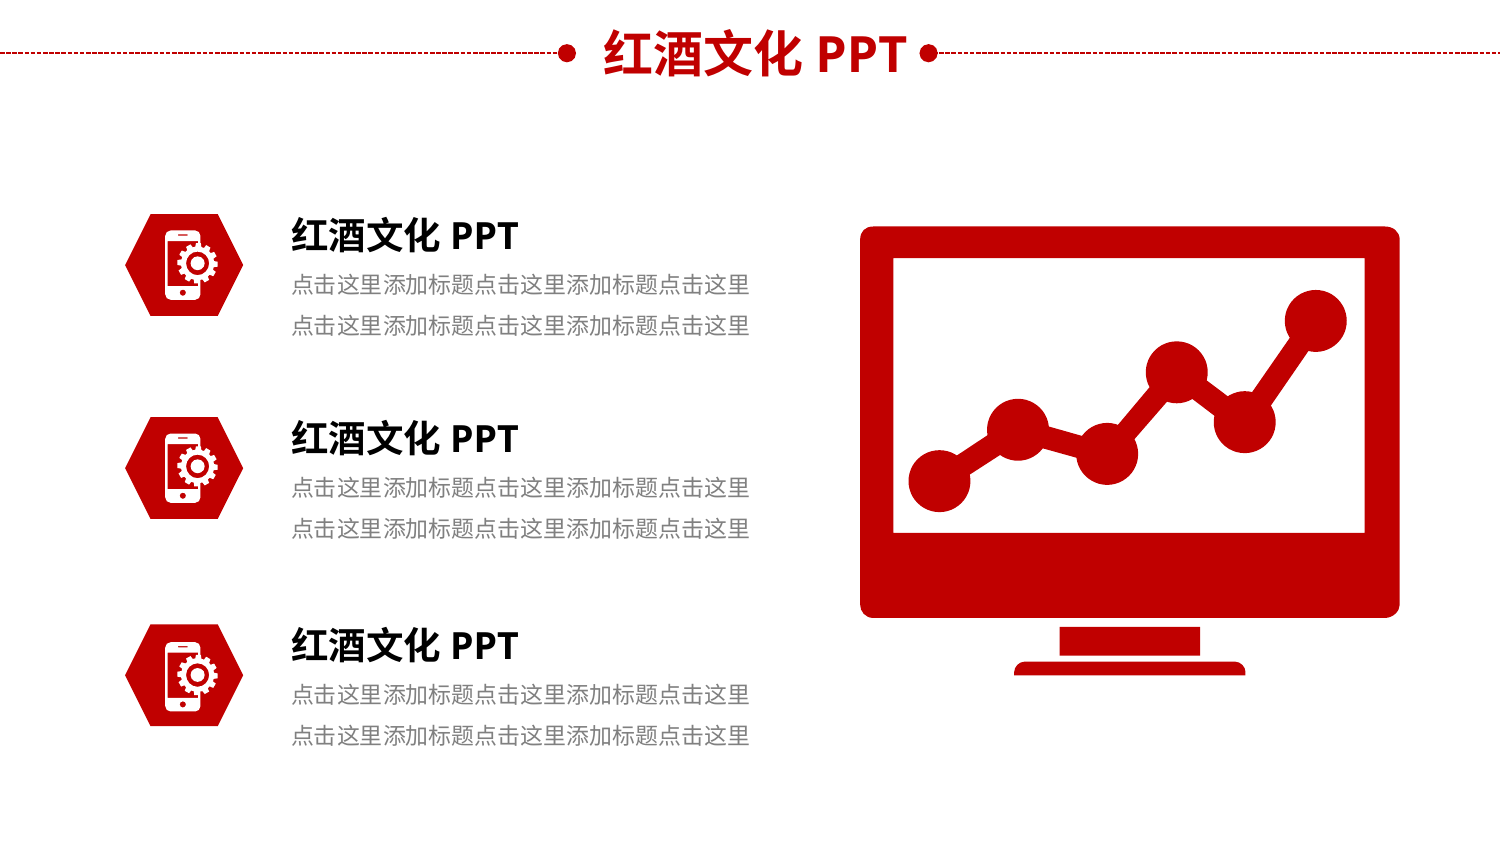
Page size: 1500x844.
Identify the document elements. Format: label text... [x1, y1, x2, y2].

text_box [123, 212, 246, 319]
text_box 红酒文化PPT 点击这里添加标题点击这里添加标题点击这里点击这里添加标题点击这里添加标题点击这里 [283, 595, 778, 754]
text_box [123, 415, 246, 522]
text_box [165, 230, 218, 300]
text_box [859, 226, 1400, 676]
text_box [165, 641, 218, 712]
text_box [917, 42, 940, 65]
text_box 红酒文化PPT 点击这里添加标题点击这里添加标题点击这里点击这里添加标题点击这里添加标题点击这里 [283, 185, 778, 343]
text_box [165, 433, 218, 504]
text_box 红酒文化PPT 点击这里添加标题点击这里添加标题点击这里点击这里添加标题点击这里添加标题点击这里 [283, 388, 778, 546]
text_box [123, 622, 246, 729]
text_box 红酒文化PPT [583, 15, 928, 91]
text_box [555, 42, 579, 65]
